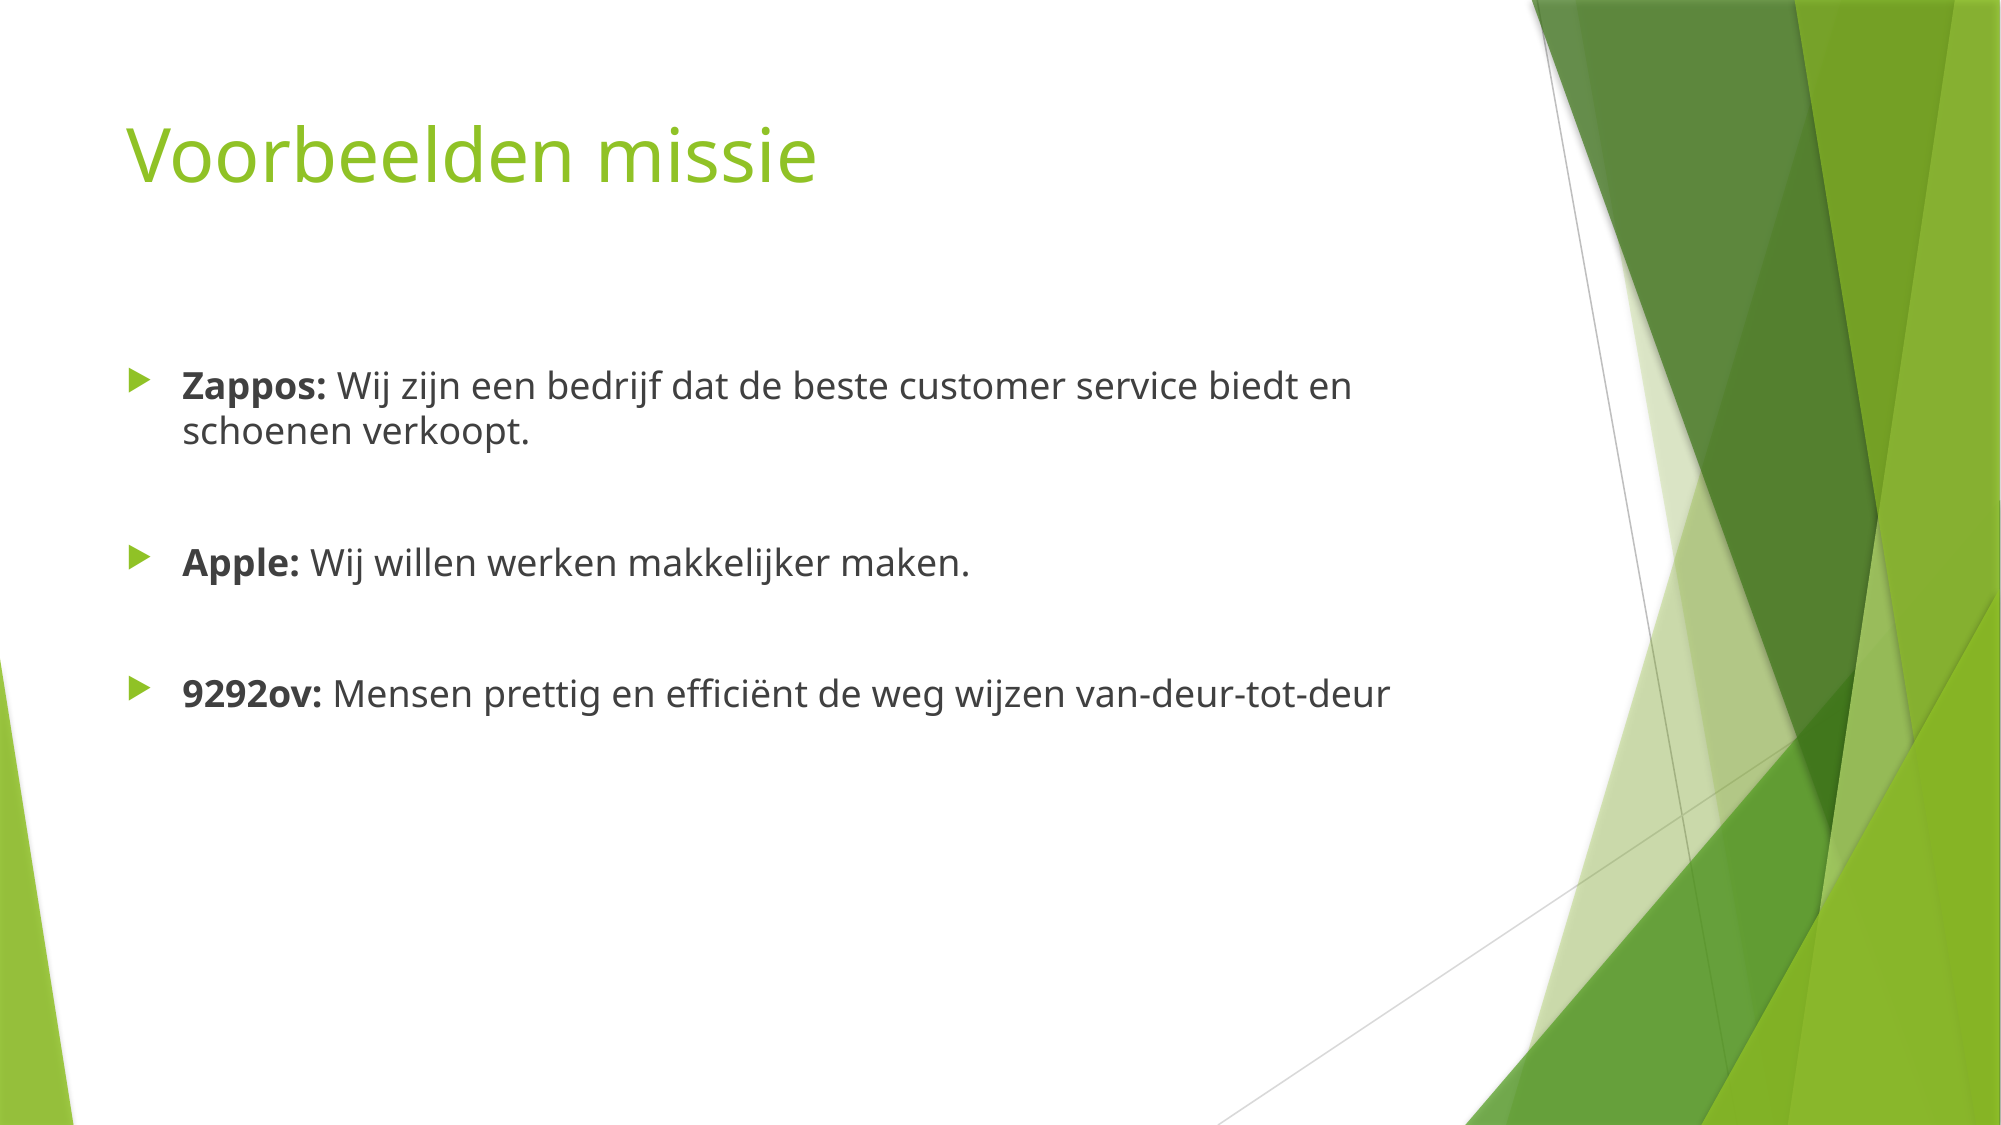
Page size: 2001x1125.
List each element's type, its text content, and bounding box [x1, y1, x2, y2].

title Voorbeelden missie [111, 99, 1522, 317]
list Zappos: Wij zijn een bedrijf dat de beste customer service biedt en schoenen verkoopt. Apple: Wij willen werken makkelijker maken. 9292ov: ﻿﻿Mensen prettig en efficiënt de weg wijzen van-deur-tot-deur [111, 354, 1522, 992]
